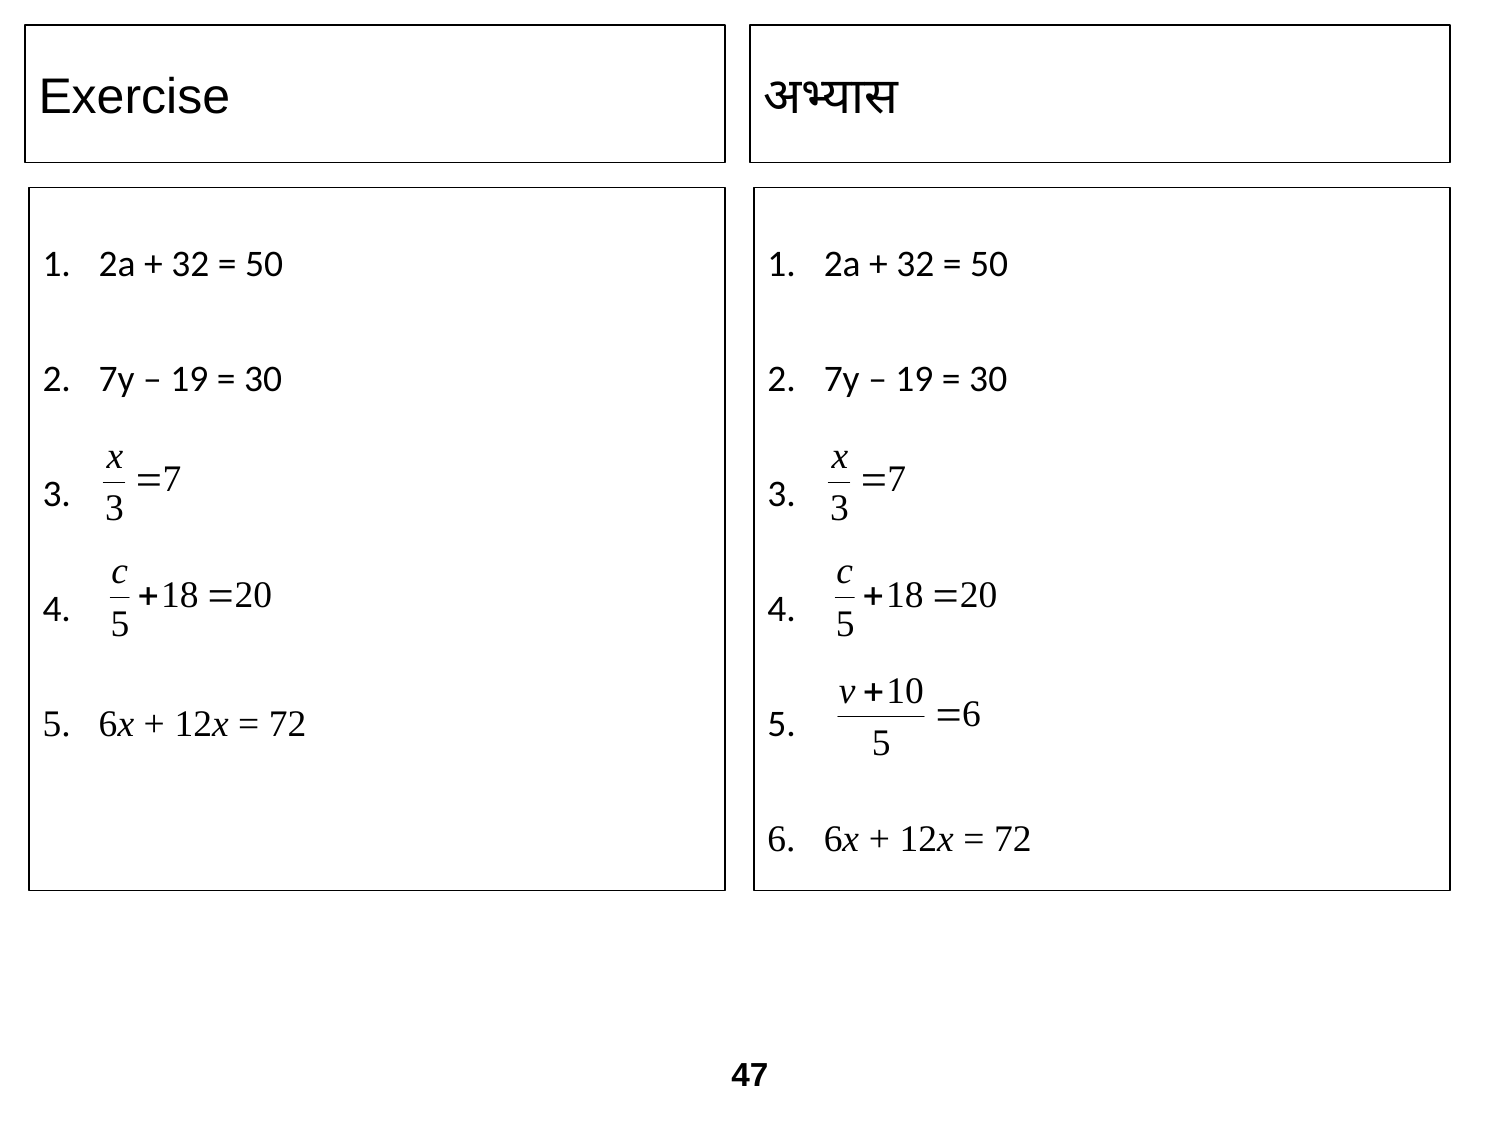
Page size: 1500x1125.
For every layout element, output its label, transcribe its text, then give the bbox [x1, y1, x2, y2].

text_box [105, 550, 276, 643]
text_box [833, 669, 984, 762]
text_box 2a + 32 = 50 7y – 19 = 30 6x + 12x = 72 [753, 187, 1450, 891]
slide_number 47 [512, 1042, 988, 1103]
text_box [98, 435, 185, 528]
text_box Exercise [24, 24, 725, 163]
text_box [823, 435, 910, 528]
text_box अभ्यास [750, 24, 1450, 163]
text_box 2a + 32 = 50 7y – 19 = 30 6x + 12x = 72 [28, 187, 725, 891]
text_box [830, 550, 1001, 643]
